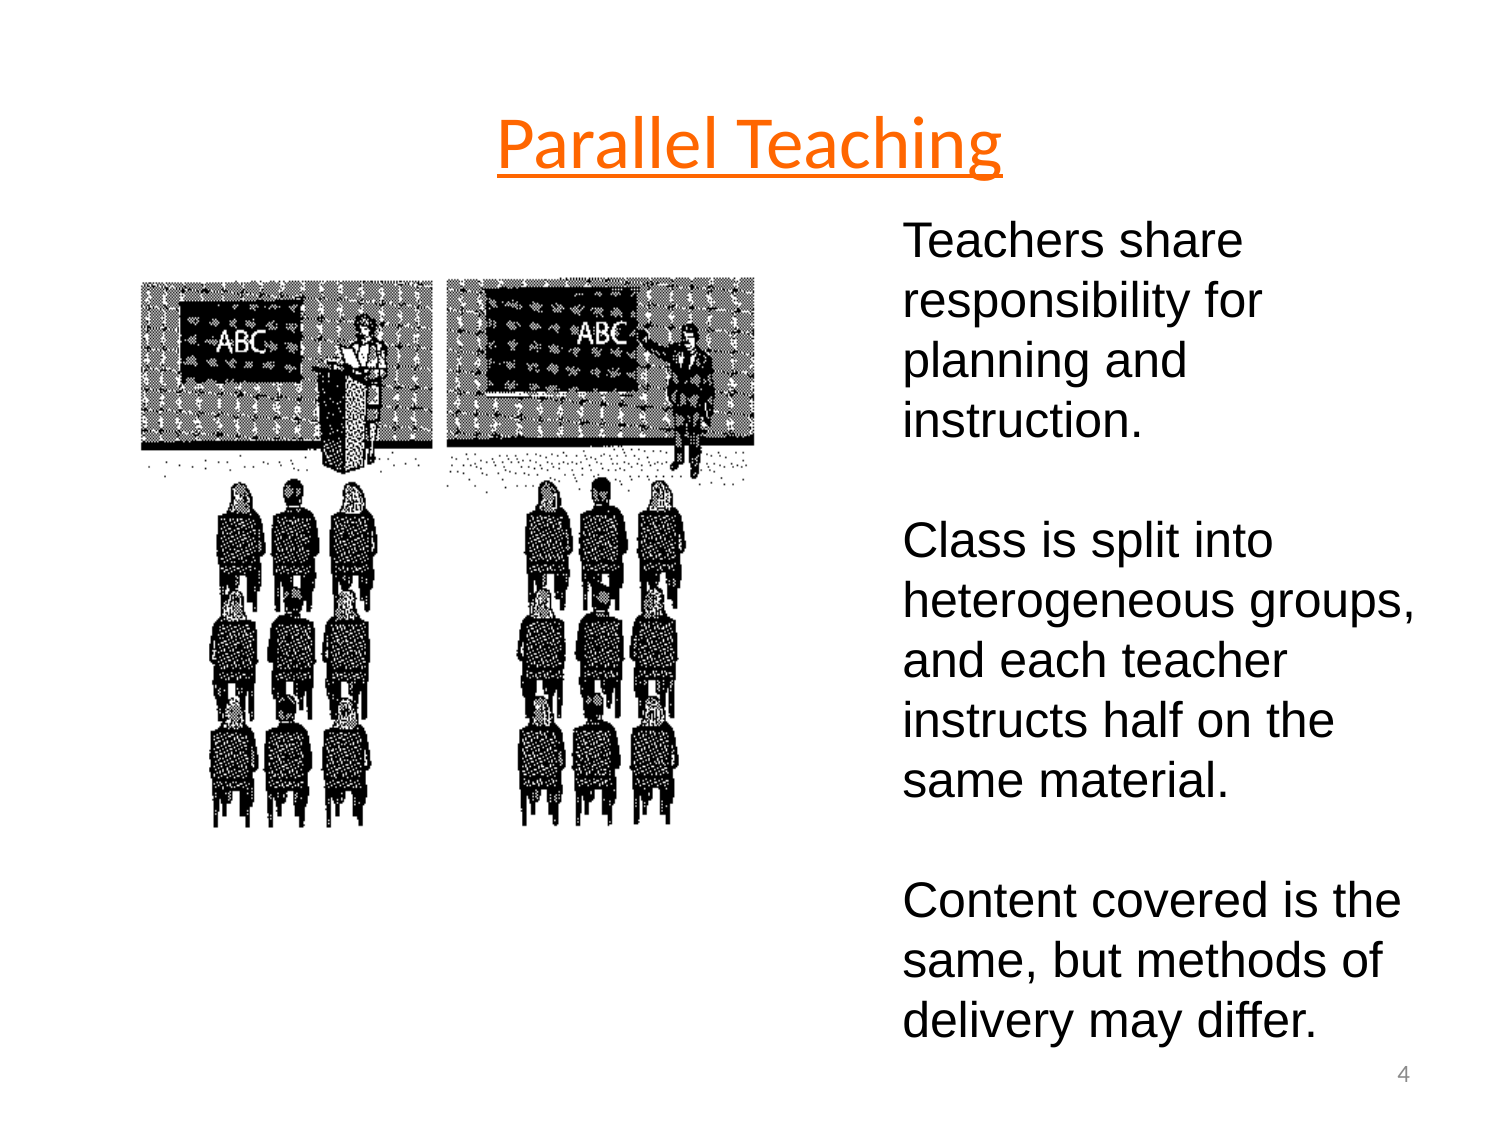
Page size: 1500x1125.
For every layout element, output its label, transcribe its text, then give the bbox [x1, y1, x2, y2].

title Parallel Teaching [74, 44, 1426, 233]
text_box Teachers share responsibility for planning and instruction. Class is split into heterogeneous groups, and each teacher instructs half on the same material. Content covered is the same, but methods of delivery may differ. [887, 200, 1450, 1125]
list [137, 262, 763, 851]
